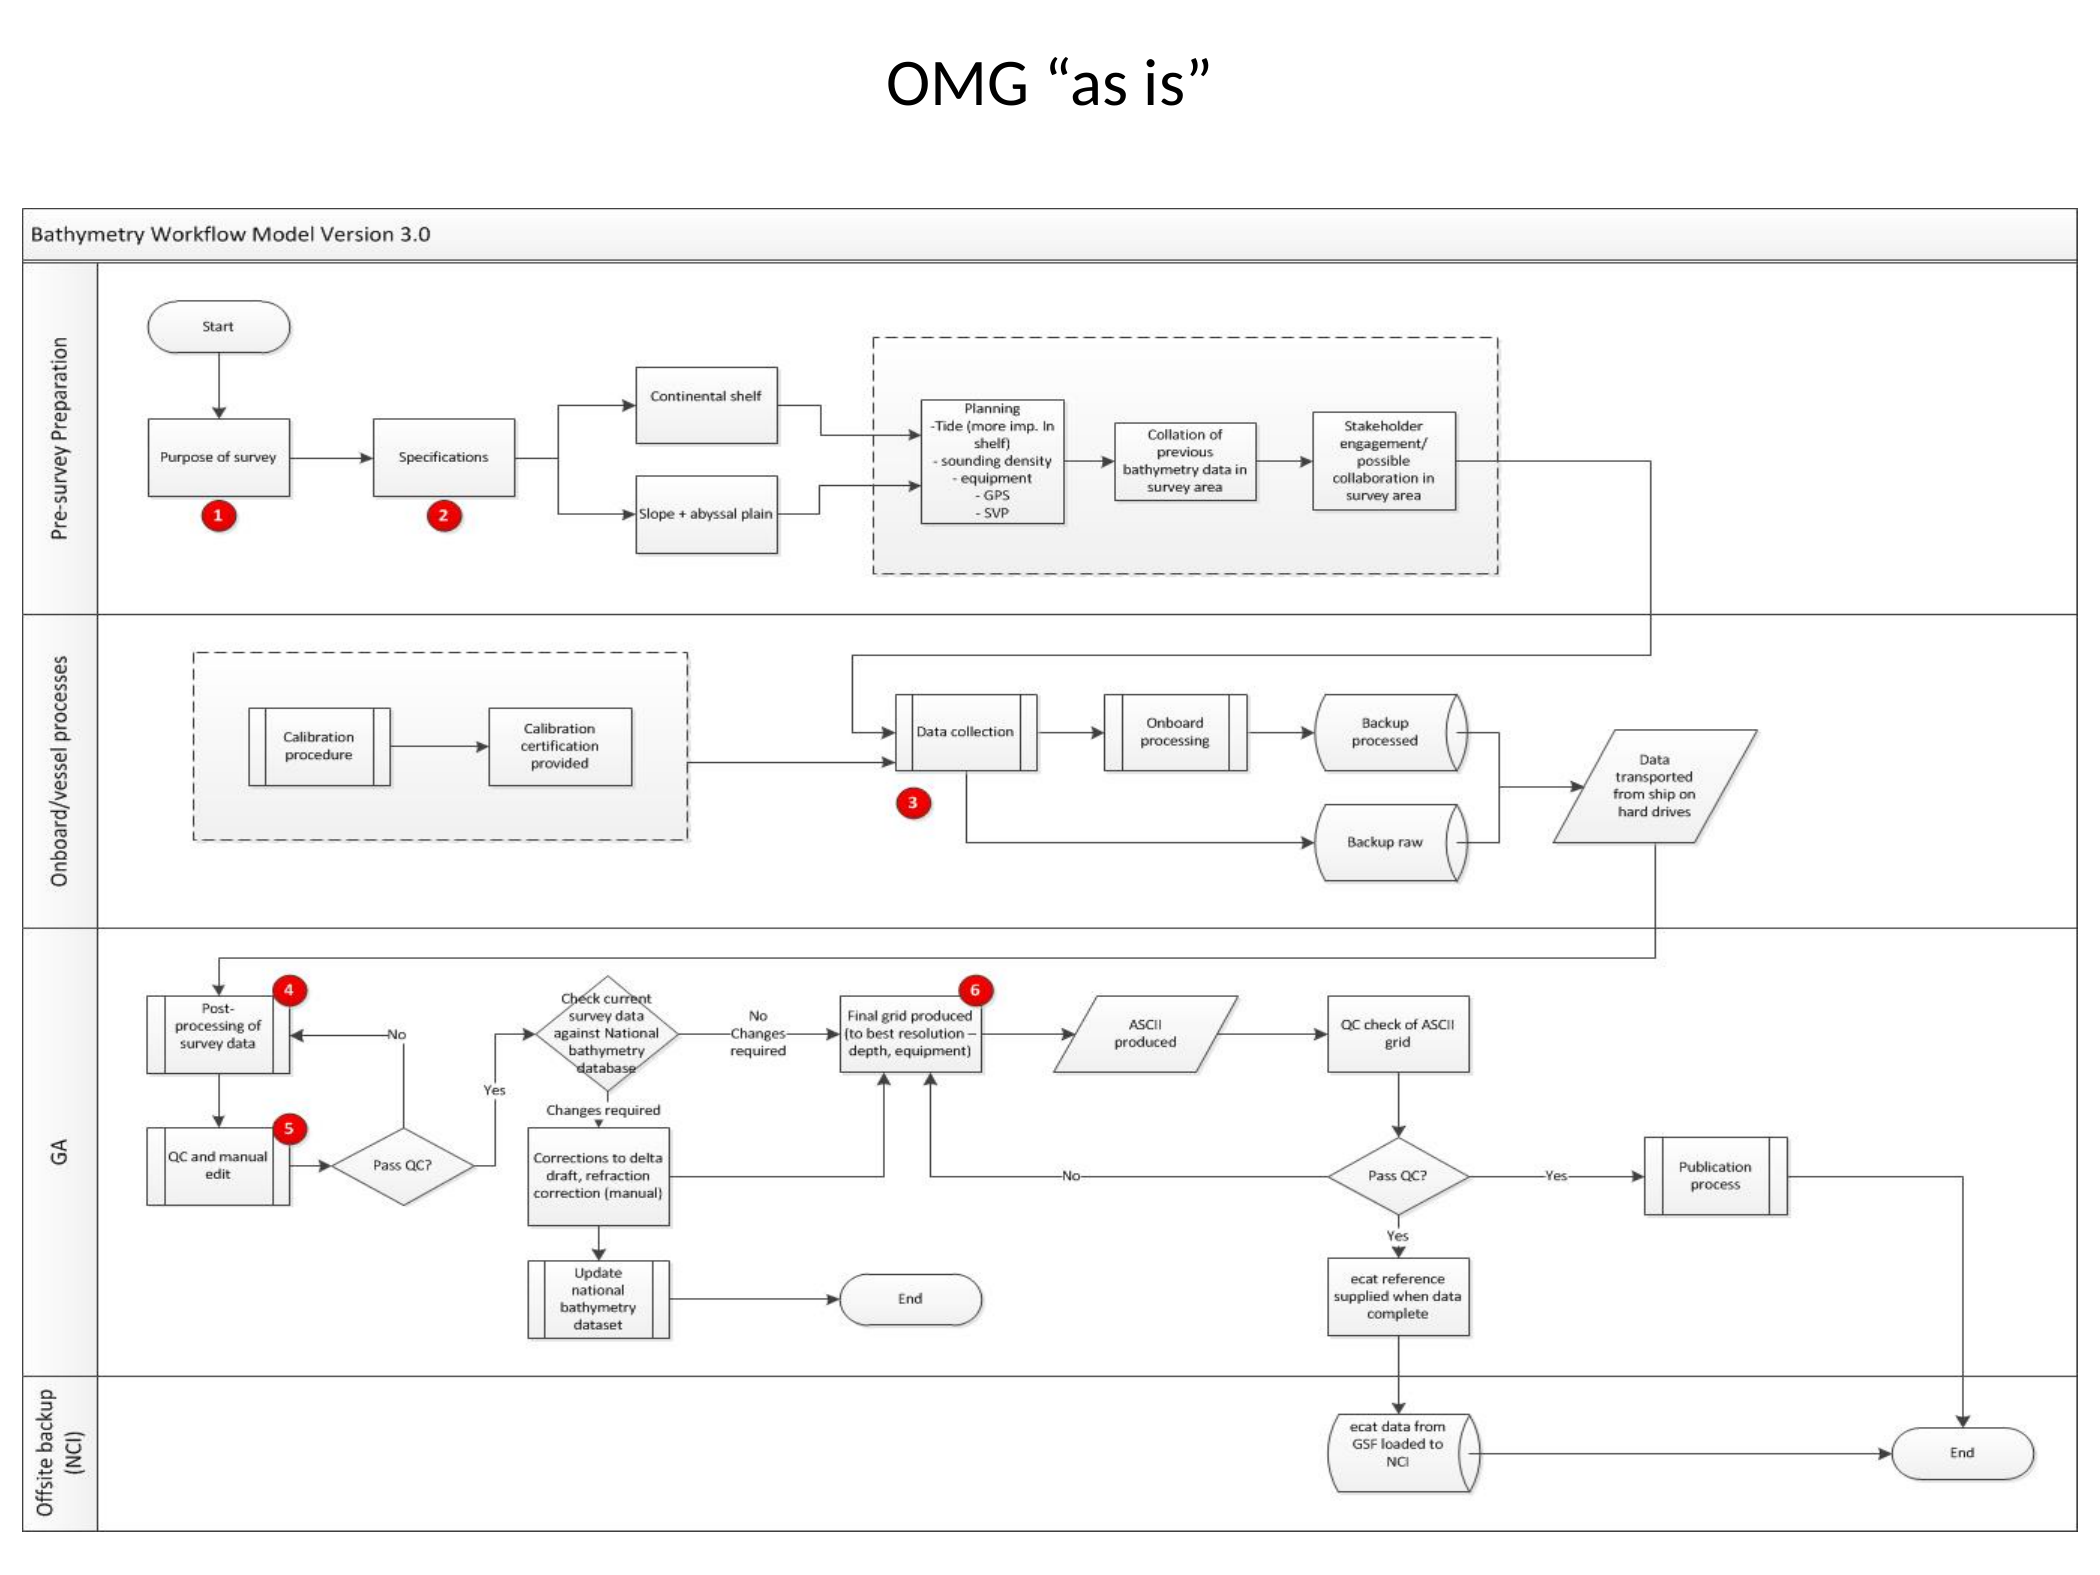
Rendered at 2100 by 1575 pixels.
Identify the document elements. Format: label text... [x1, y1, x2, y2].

title OMG “as is” [105, 7, 1995, 150]
picture [21, 208, 2078, 1532]
